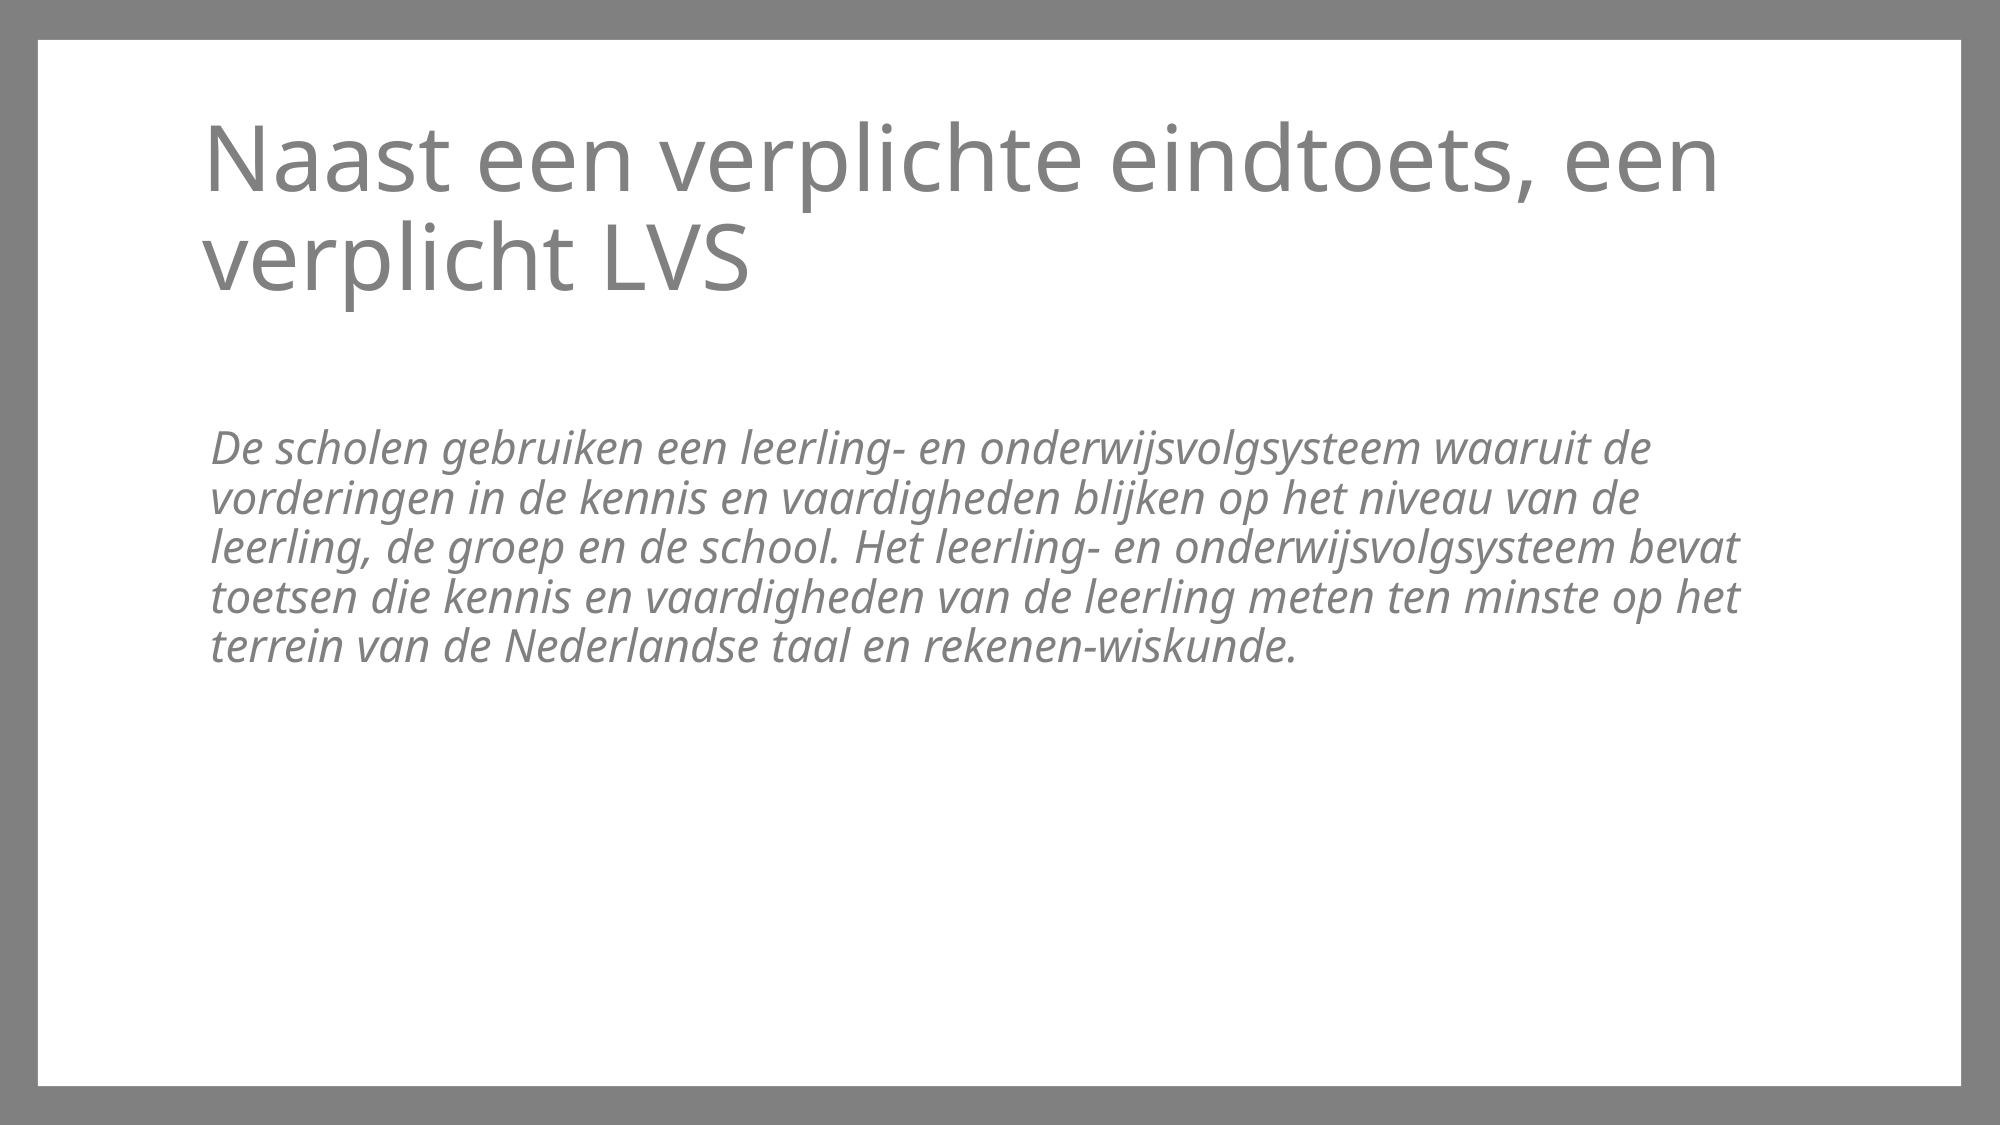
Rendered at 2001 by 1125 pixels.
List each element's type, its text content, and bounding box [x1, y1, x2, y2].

title Naast een verplichte eindtoets, een verplicht LVS [187, 99, 1808, 323]
list De scholen gebruiken een leerling- en onderwijsvolgsysteem waaruit de vorderingen in de kennis en vaardigheden blijken op het niveau van de leerling, de groep en de school. Het leerling- en onderwijsvolgsysteem bevat toetsen die kennis en vaardigheden van de leerling meten ten minste op het terrein van de Nederlandse taal en rekenen-wiskunde. [187, 417, 1808, 1081]
